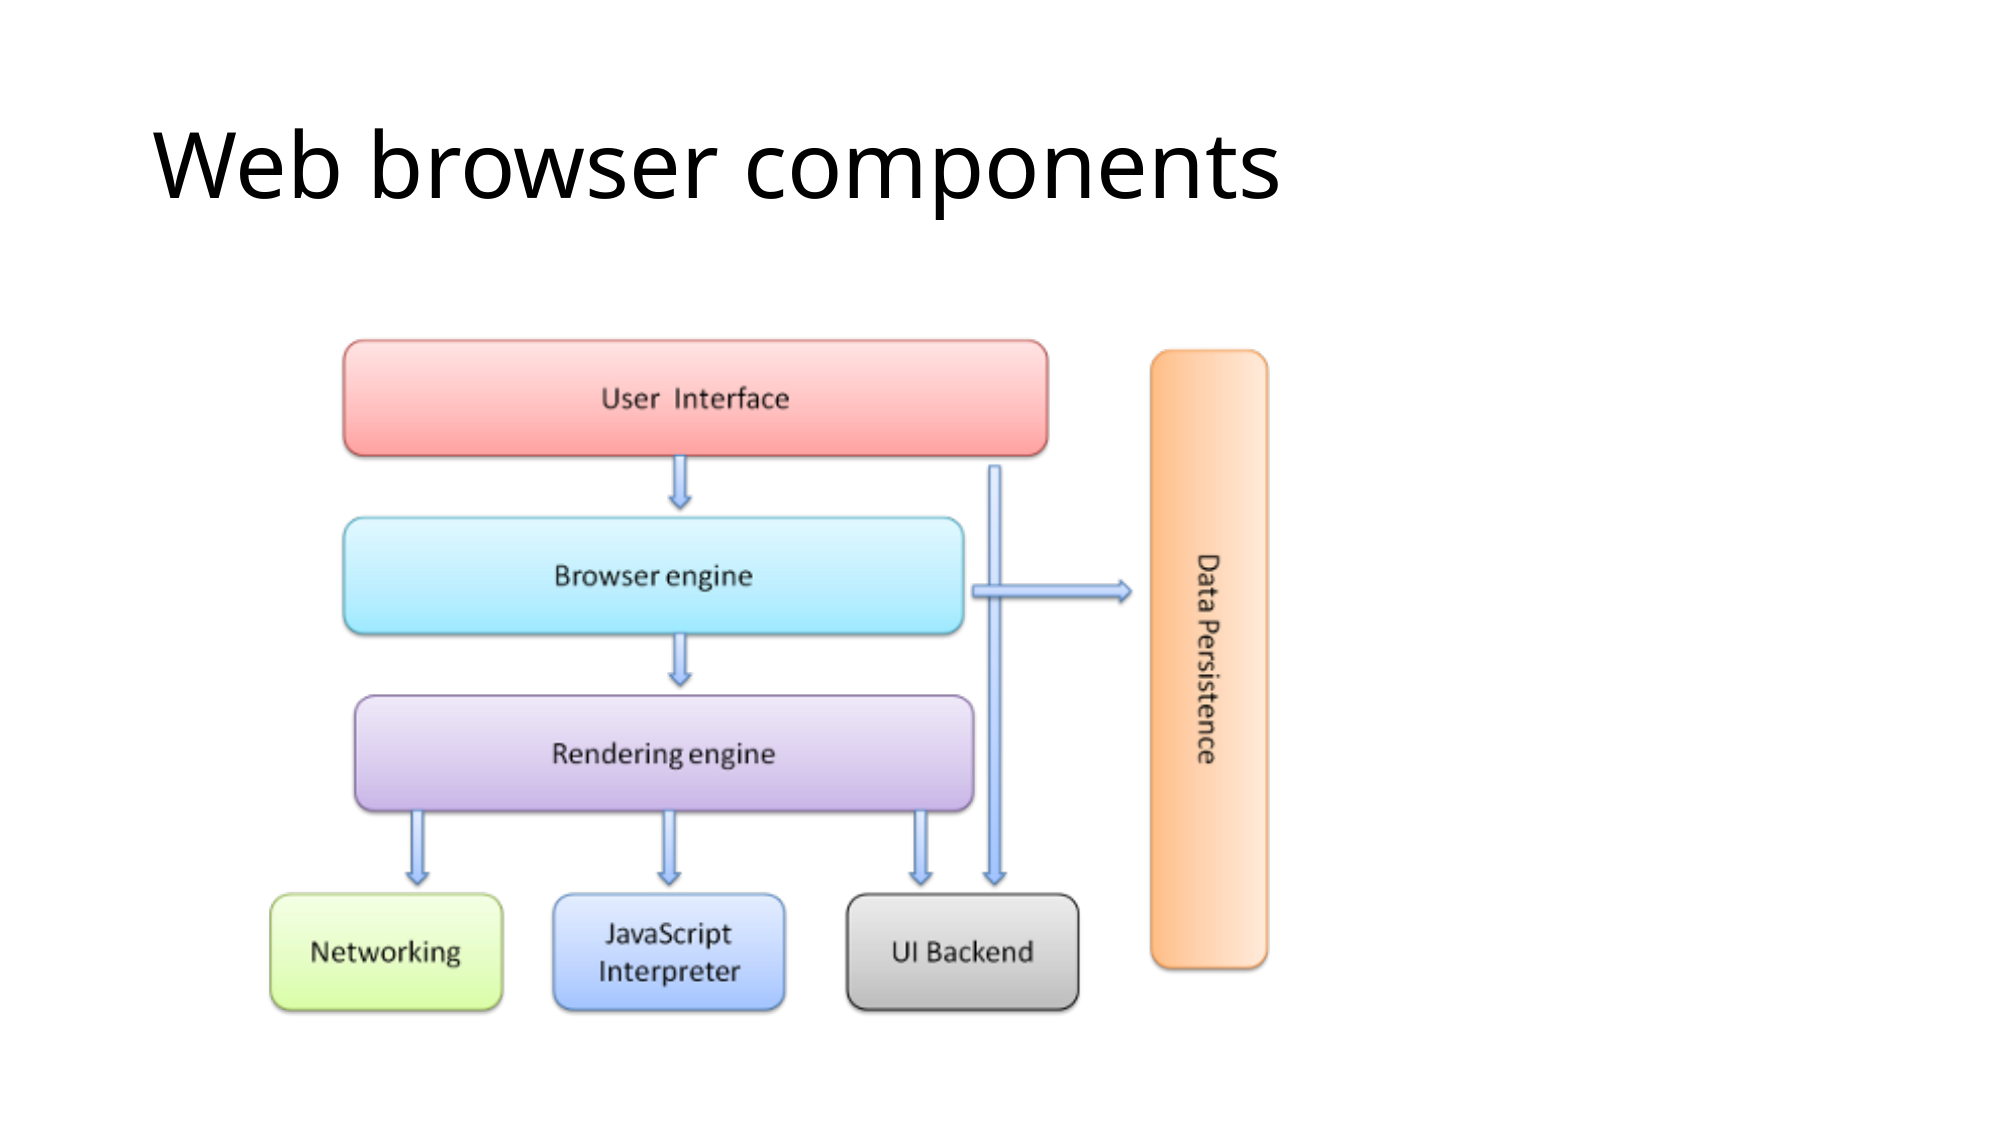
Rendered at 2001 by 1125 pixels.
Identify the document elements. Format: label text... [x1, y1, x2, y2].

title Web browser components [137, 59, 1863, 278]
picture [263, 336, 1274, 1020]
